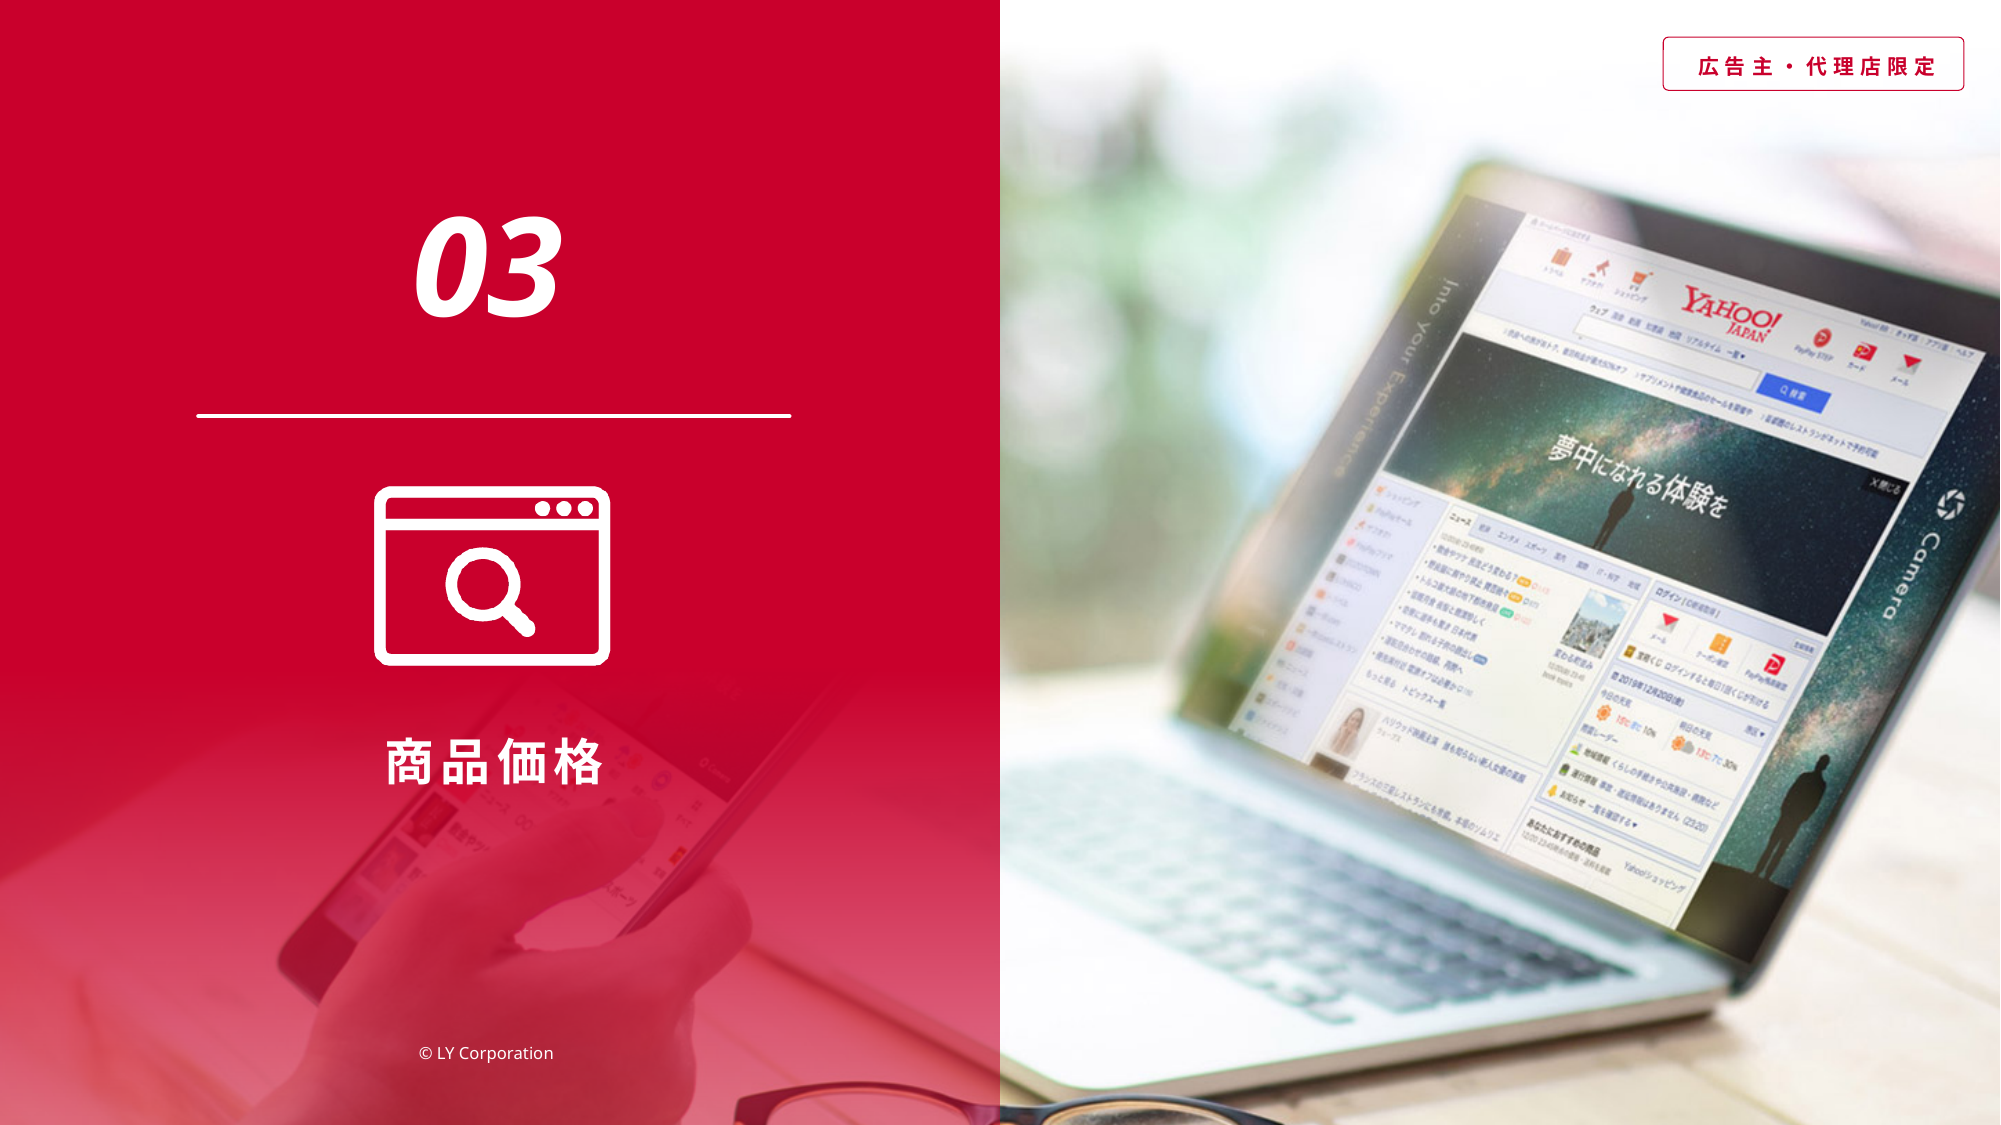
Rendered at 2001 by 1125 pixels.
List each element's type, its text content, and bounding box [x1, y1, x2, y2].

list 03 [397, 171, 587, 346]
picture [1000, 0, 2000, 1125]
picture [361, 454, 622, 696]
list 商品価格 [198, 723, 790, 956]
